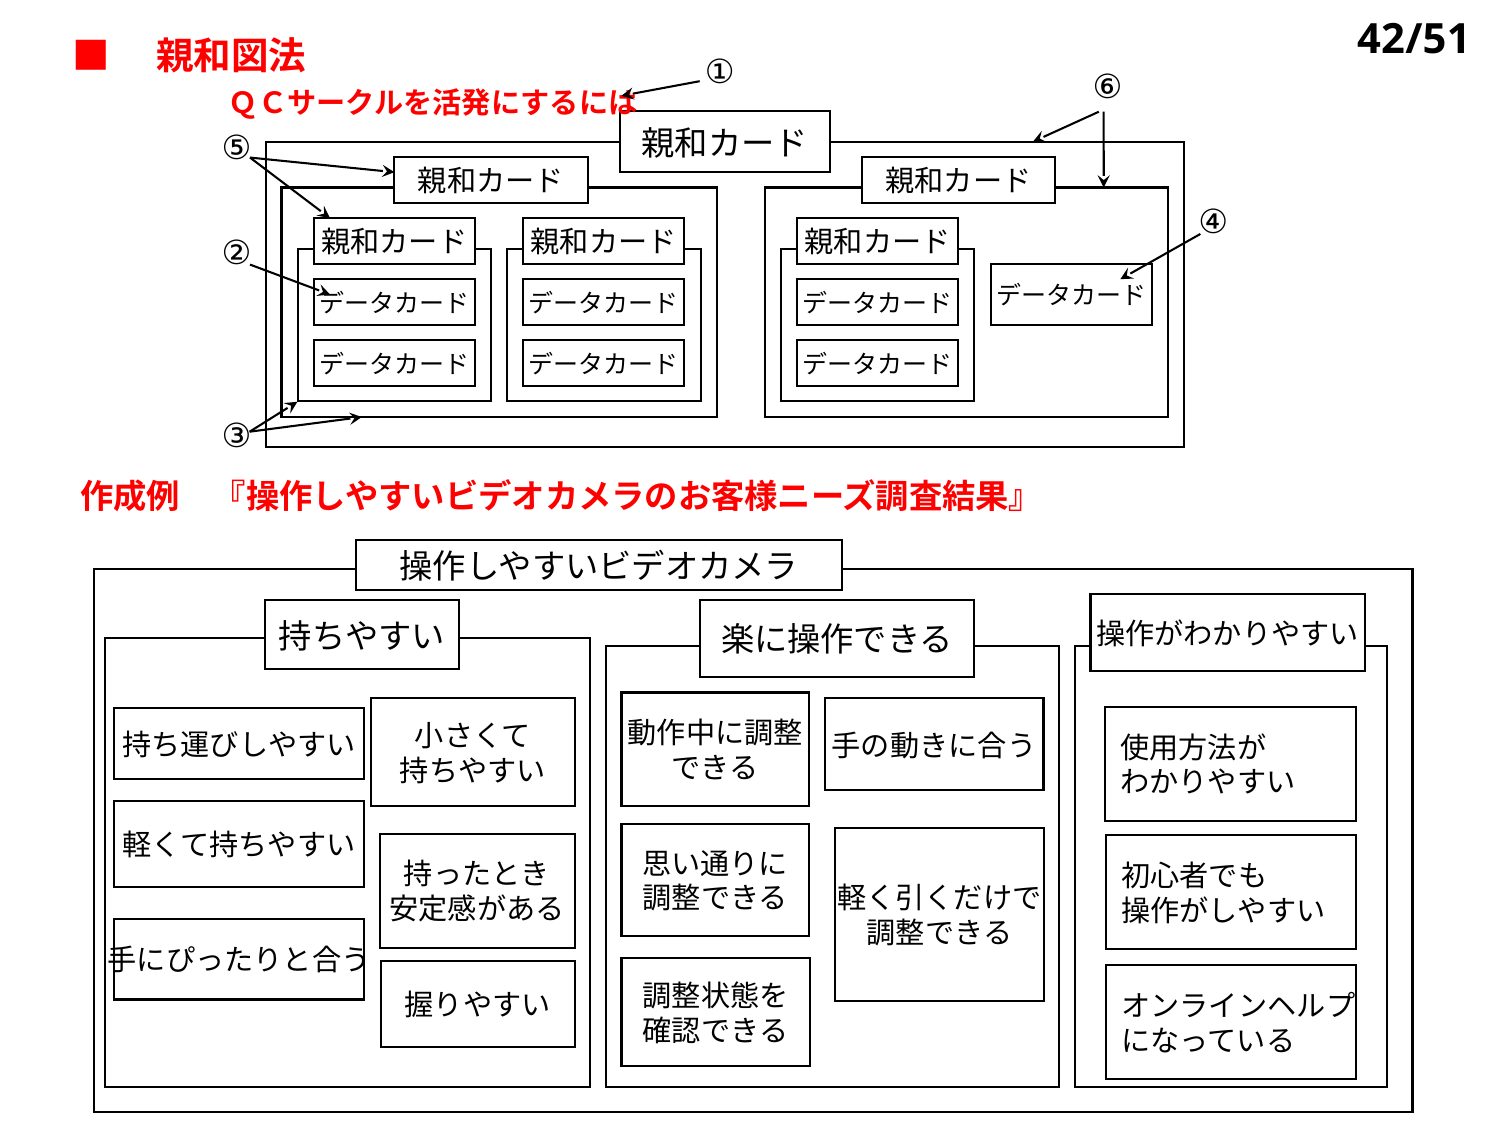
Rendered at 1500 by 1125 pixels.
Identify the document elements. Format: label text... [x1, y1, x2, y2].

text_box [204, 49, 1246, 463]
text_box 操作しやすいビデオカメラ [356, 539, 842, 590]
text_box ■ 親和図法 [57, 15, 533, 99]
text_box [104, 594, 1388, 1088]
text_box 42/51 [1357, 18, 1500, 62]
text_box 作成例 『操作しやすいビデオカメラのお客様ニーズ調査結果』 [64, 467, 1282, 523]
text_box [93, 568, 1413, 1113]
